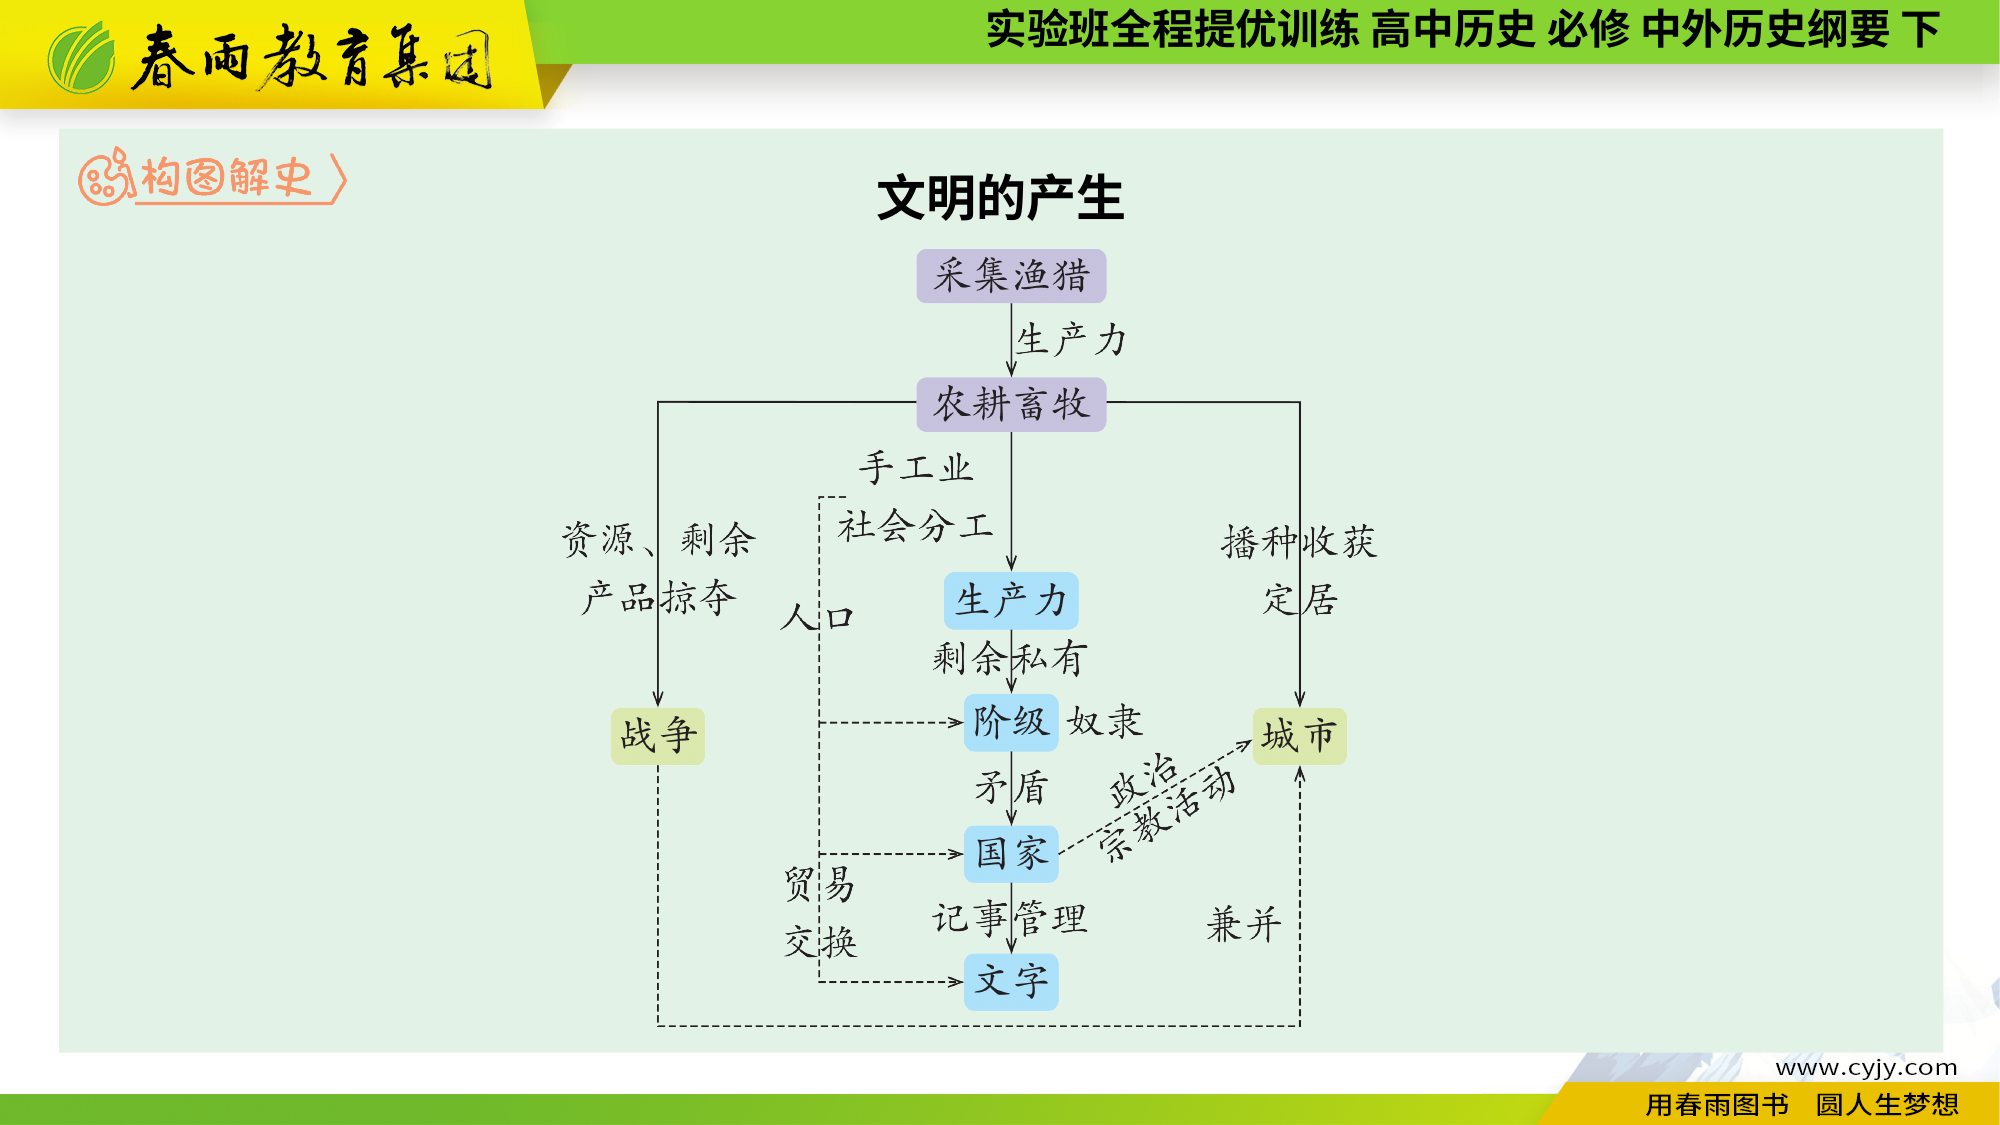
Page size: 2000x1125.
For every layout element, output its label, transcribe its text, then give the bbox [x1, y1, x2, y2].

list 文明的产生 [59, 128, 1944, 1053]
picture [0, 0, 2000, 1125]
